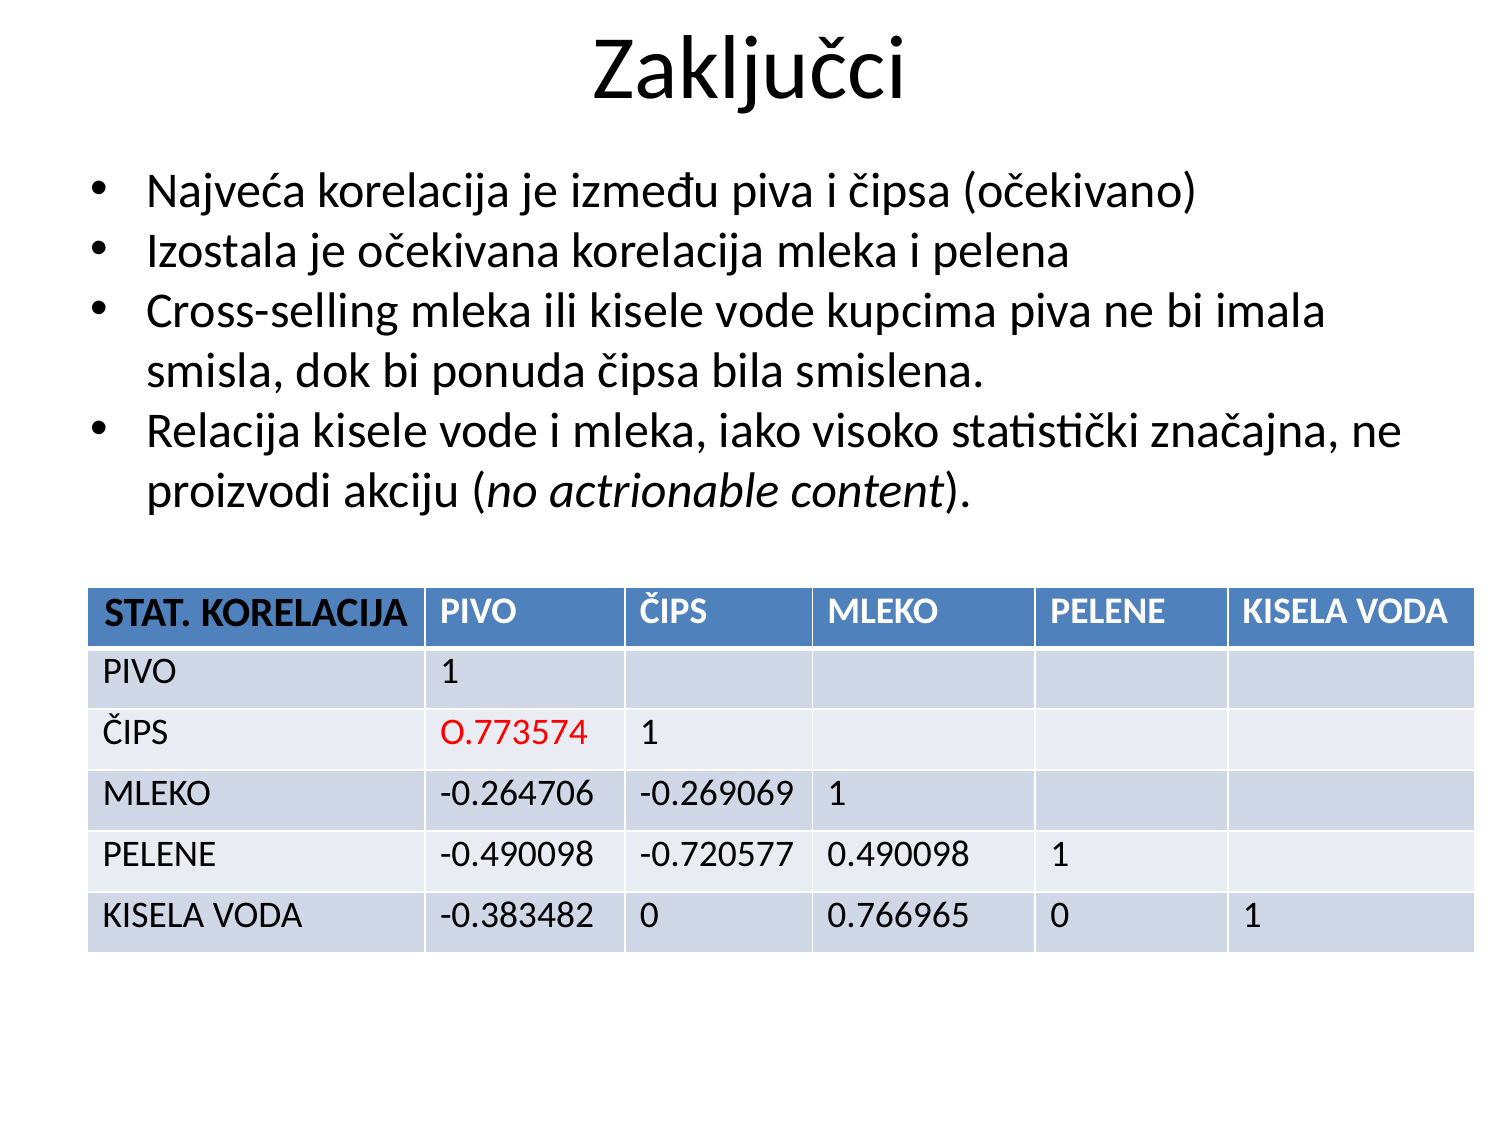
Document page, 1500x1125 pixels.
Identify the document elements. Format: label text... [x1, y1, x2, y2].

table_cell KISELA VODA [88, 893, 424, 952]
table_header MLEKO [813, 588, 1034, 646]
table_cell -0.720577 [626, 832, 812, 891]
table_cell [1229, 710, 1474, 769]
table_cell ČIPS [88, 710, 424, 769]
table_cell -0.264706 [426, 771, 624, 830]
table_cell -0.269069 [626, 771, 812, 830]
table_cell 1 [813, 771, 1034, 830]
list Najveća korelacija je između piva i čipsa (očekivano) Izostala je očekivana korelacija mleka i pelena Cross-selling mleka ili kisele vode kupcima piva ne bi imala smisla, dok bi ponuda čipsa bila smislena. Relacija kisele vode i mleka, iako visoko statistički značajna, ne proizvodi akciju (no actrionable content). [75, 149, 1425, 563]
table_header PELENE [1036, 588, 1227, 646]
table_cell 1 [426, 651, 624, 708]
table_cell -0.383482 [426, 893, 624, 952]
table_cell [813, 710, 1034, 769]
table_cell 0.490098 [813, 832, 1034, 891]
table_cell [1229, 771, 1474, 830]
table_cell O.773574 [426, 710, 624, 769]
table_cell [1036, 710, 1227, 769]
table_cell 1 [1036, 832, 1227, 891]
table_header KISELA VODA [1229, 588, 1474, 646]
table_cell [1036, 771, 1227, 830]
table_cell [1229, 651, 1474, 708]
table_cell PELENE [88, 832, 424, 891]
table_cell 0 [1036, 893, 1227, 952]
table_cell 1 [1229, 893, 1474, 952]
table_cell [626, 651, 812, 708]
table_cell 0 [626, 893, 812, 952]
table_header PIVO [426, 588, 624, 646]
table_cell [1229, 832, 1474, 891]
table_cell -0.490098 [426, 832, 624, 891]
table_header ČIPS [626, 588, 812, 646]
table_header STAT. KORELACIJA [88, 588, 424, 646]
table_cell 0.766965 [813, 893, 1034, 952]
table_cell [1036, 651, 1227, 708]
title Zaključci [75, 0, 1425, 125]
table_cell PIVO [88, 651, 424, 708]
table_cell [813, 651, 1034, 708]
table_cell MLEKO [88, 771, 424, 830]
table_cell 1 [626, 710, 812, 769]
